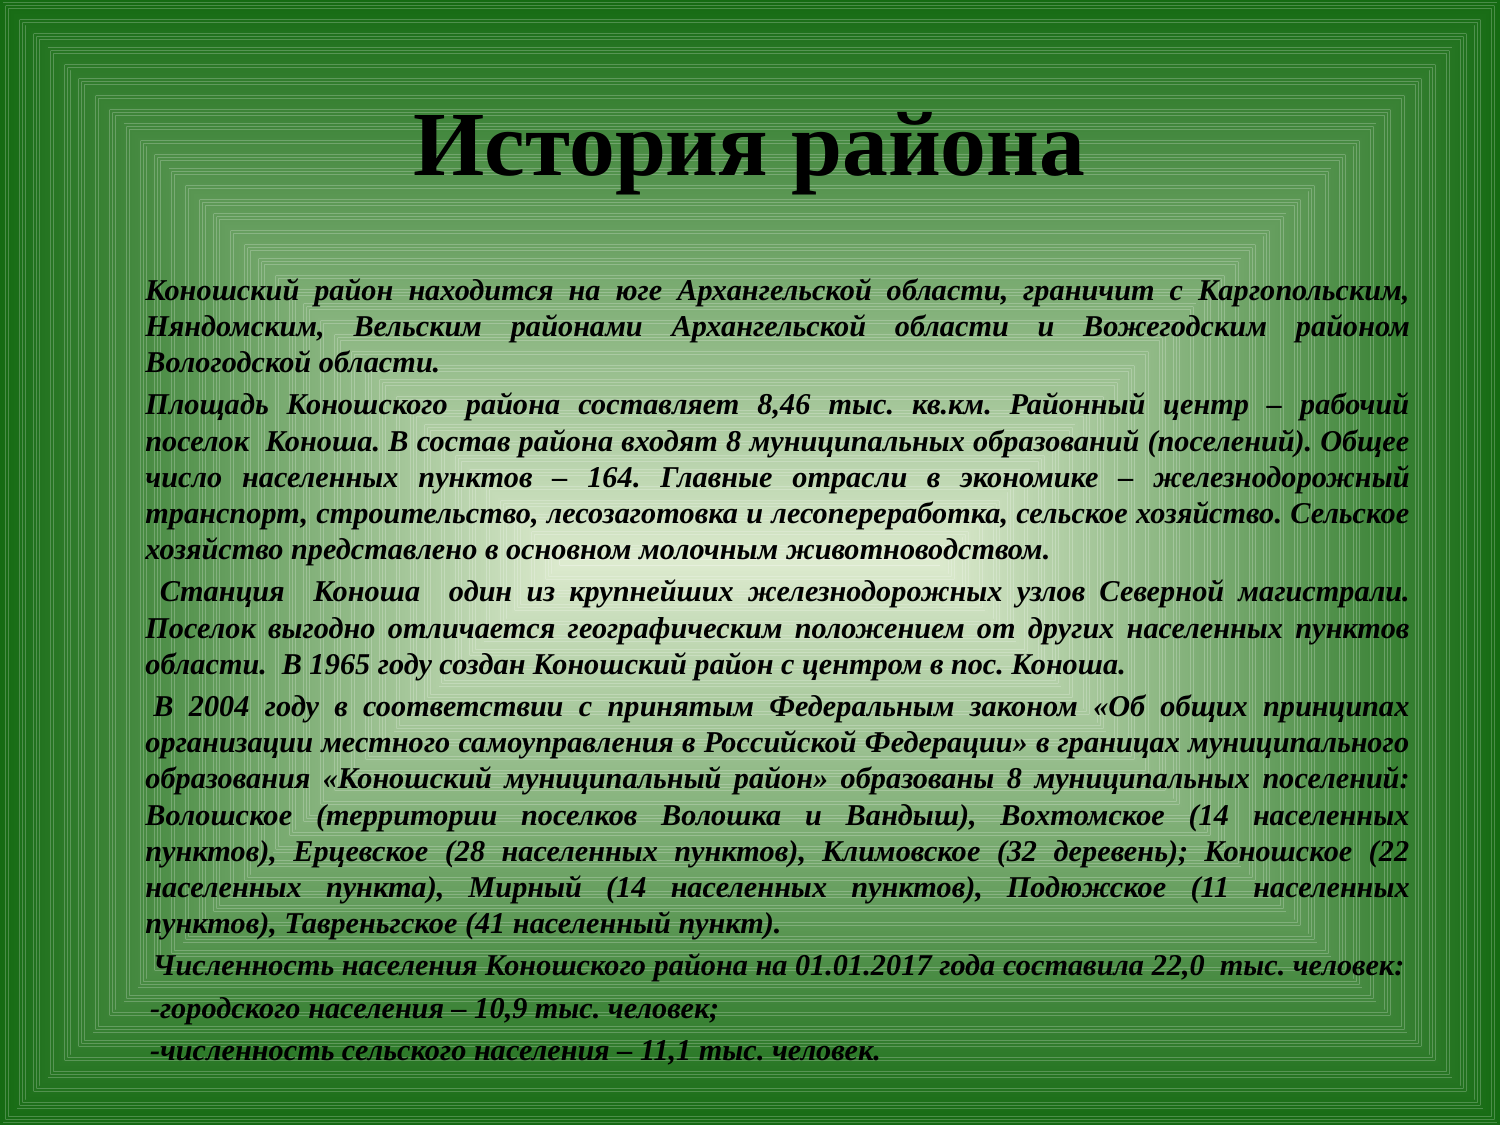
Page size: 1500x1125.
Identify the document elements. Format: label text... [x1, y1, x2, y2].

title История района [75, 45, 1425, 233]
list Коношский район находится на юге Архангельской области, граничит с Каргопольским, Няндомским, Вельским районами Архангельской области и Вожегодским районом Вологодской области. Площадь Коношского района составляет 8,46 тыс. кв.км. Районный центр – рабочий поселок Коноша. В состав района входят 8 муниципальных образований (поселений). Общее число населенных пунктов – 164. Главные отрасли в экономике – железнодорожный транспорт, строительство, лесозаготовка и лесопереработка, сельское хозяйство. Сельское хозяйство представлено в основном молочным животноводством. Станция Коноша один из крупнейших железнодорожных узлов Северной магистрали. Поселок выгодно отличается географическим положением от других населенных пунктов области. В 1965 году создан Коношский район с центром в пос. Коноша. В 2004 году в соответствии с принятым Федеральным законом «Об общих принципах организации местного самоуправления в Российской Федерации» в границах муниципального образования «Коношский муниципальный район» образованы 8 муниципальных поселений: Волошское (территории поселков Волошка и Вандыш), Вохтомское (14 населенных пунктов), Ерцевское (28 населенных пунктов), Климовское (32 деревень); Коношское (22 населенных пункта), Мирный (14 населенных пунктов), Подюжское (11 населенных пунктов), Тавреньгское (41 населенный пункт). Численность населения Коношского района на 01.01.2017 года составила 22,0 тыс. человек: -городского населения – 10,9 тыс. человек; -численность сельского населения – 11,1 тыс. человек. [75, 262, 1425, 1090]
